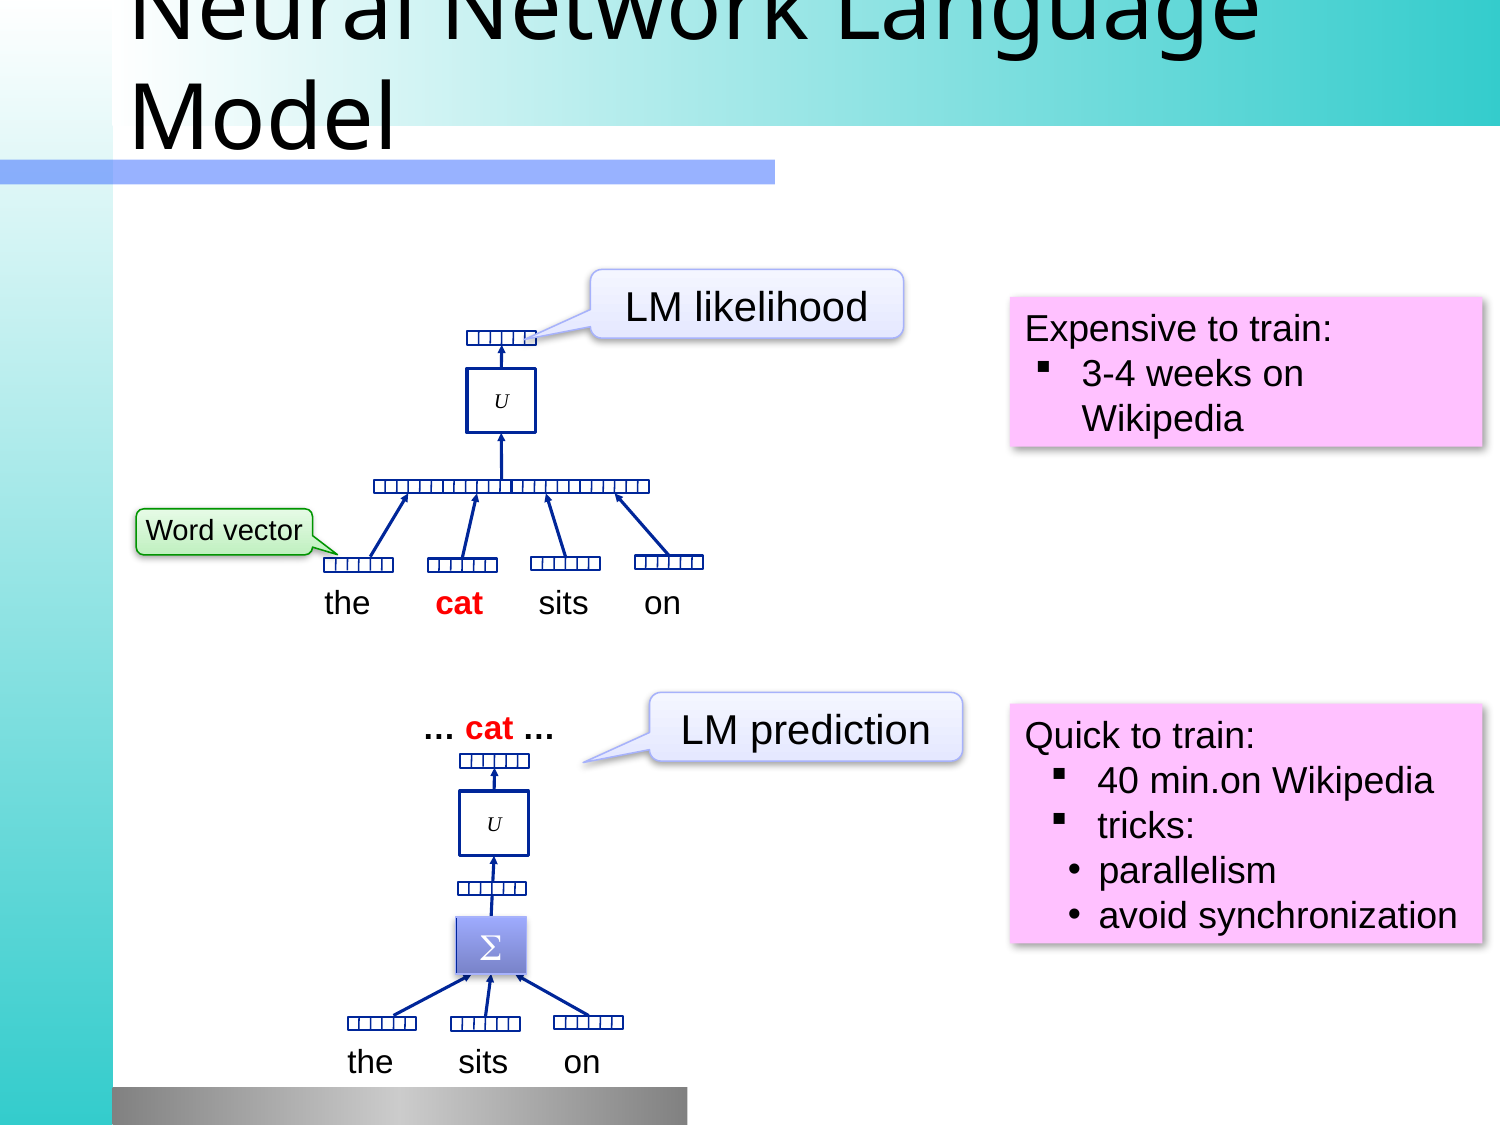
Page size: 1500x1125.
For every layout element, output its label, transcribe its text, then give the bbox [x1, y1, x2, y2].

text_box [324, 557, 394, 572]
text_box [545, 502, 566, 557]
text_box Quick to train: 40 min.on Wikipedia tricks: parallelism avoid synchronization [1009, 703, 1483, 944]
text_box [467, 330, 537, 346]
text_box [485, 973, 492, 1018]
text_box the sits on [347, 1039, 646, 1080]
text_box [490, 904, 495, 918]
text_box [461, 502, 478, 559]
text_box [393, 973, 472, 1016]
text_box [614, 493, 669, 556]
text_box  [455, 916, 527, 975]
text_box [490, 855, 495, 879]
text_box … cat … [422, 706, 567, 747]
text_box LM likelihood [538, 268, 905, 339]
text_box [347, 1016, 417, 1031]
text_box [580, 479, 650, 494]
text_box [634, 554, 704, 570]
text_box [450, 1016, 521, 1031]
text_box Word vector [135, 507, 339, 556]
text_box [370, 493, 409, 557]
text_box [457, 881, 527, 896]
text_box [373, 479, 441, 494]
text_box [514, 973, 589, 1016]
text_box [459, 753, 530, 768]
text_box the cat sits on [324, 581, 715, 622]
text_box U [458, 789, 531, 858]
title Neural Network Language Model [112, 0, 1500, 121]
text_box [442, 479, 510, 494]
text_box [530, 556, 601, 571]
text_box Expensive to train: 3-4 weeks on Wikipedia [1009, 296, 1483, 447]
text_box LM prediction [582, 691, 964, 764]
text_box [554, 1014, 624, 1030]
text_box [427, 557, 497, 573]
text_box U [465, 366, 538, 435]
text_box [511, 479, 578, 494]
